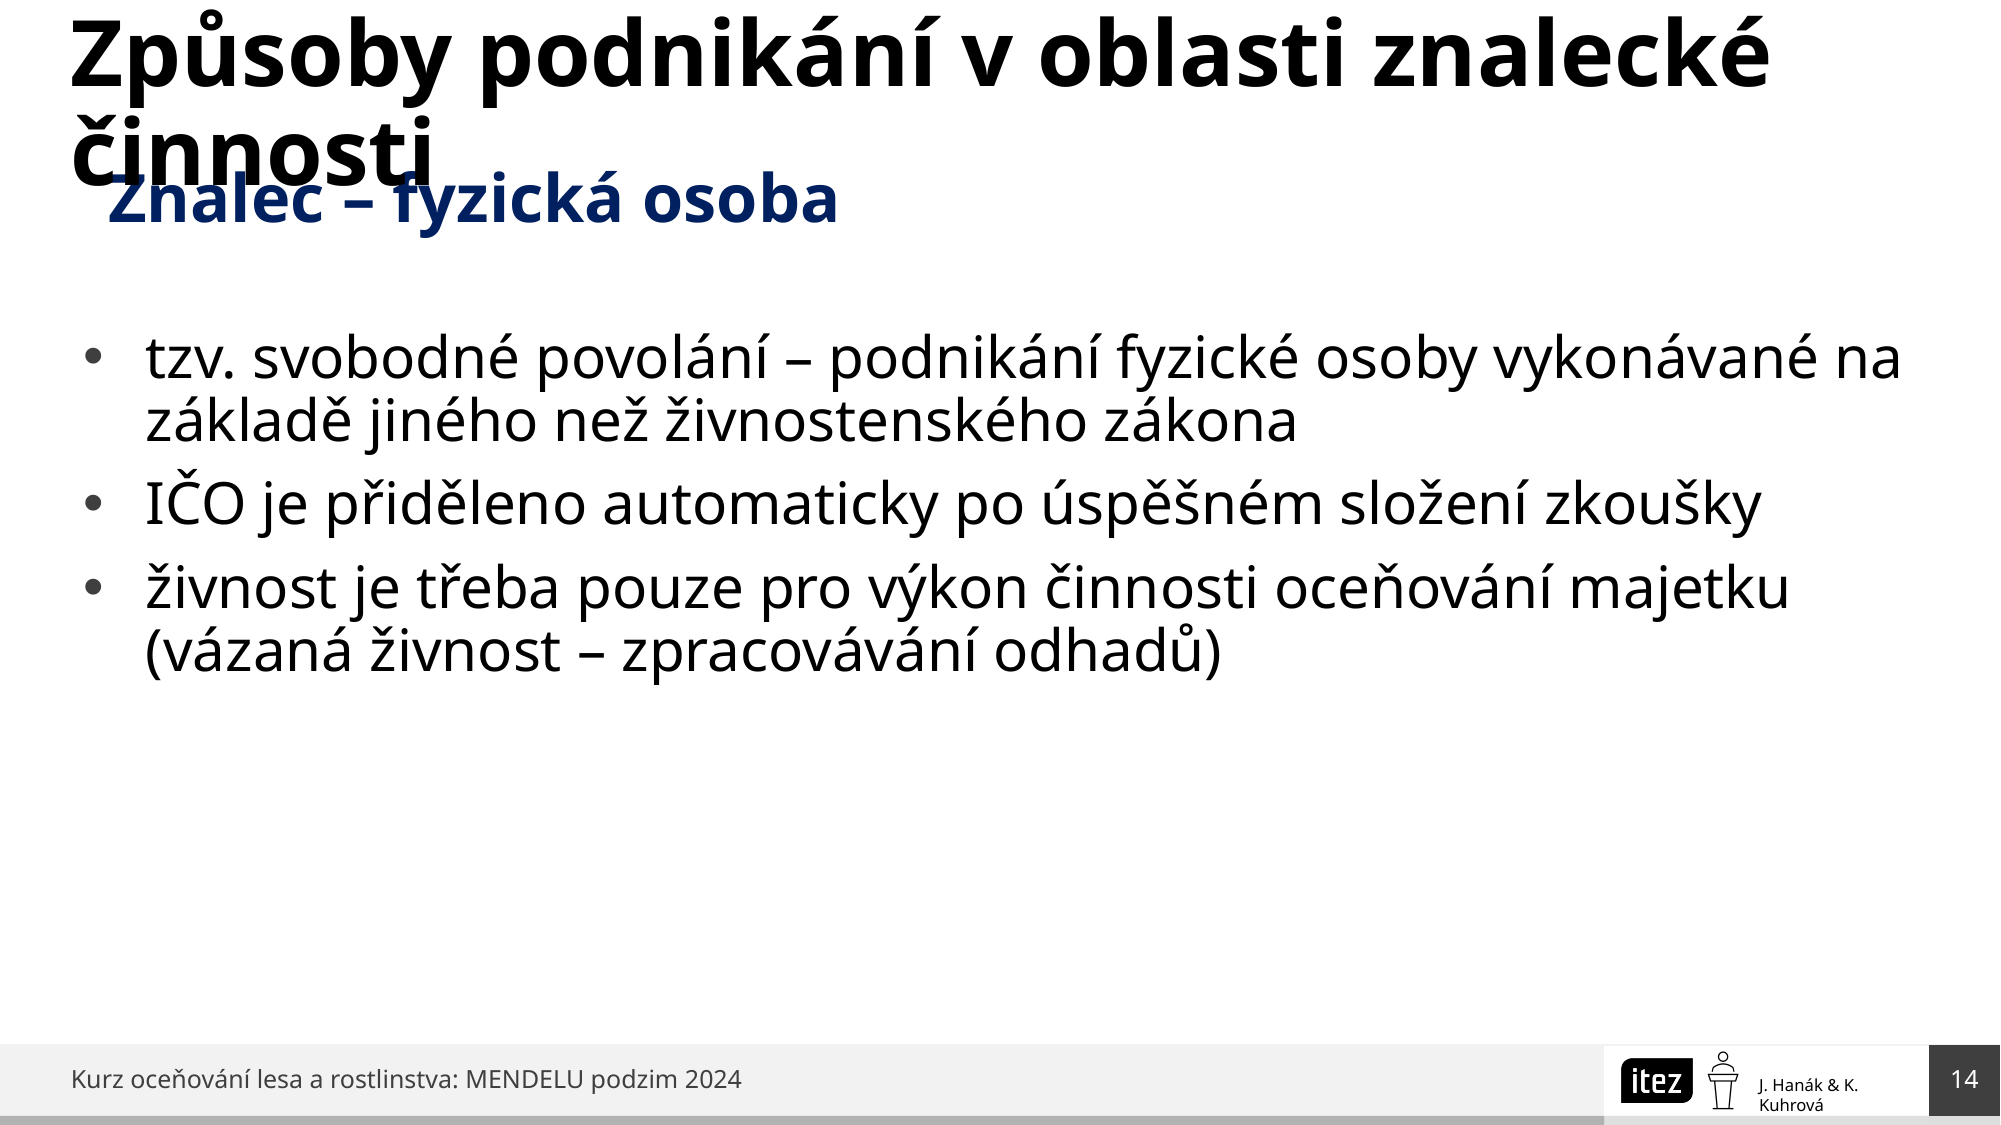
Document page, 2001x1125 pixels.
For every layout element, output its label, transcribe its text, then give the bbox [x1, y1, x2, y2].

picture [1621, 1049, 1754, 1112]
list tzv. svobodné povolání – podnikání fyzické osoby vykonávané na základě jiného než živnostenského zákona IČO je přiděleno automaticky po úspěšném složení zkoušky živnost je třeba pouze pro výkon činnosti oceňování majetku (vázaná živnost – zpracovávání odhadů) [70, 327, 1930, 1016]
footer Kurz oceňování lesa a rostlinstva: MENDELU podzim 2024 [70, 1056, 1000, 1105]
list Znalec – fyzická osoba [70, 165, 1931, 265]
slide_number 14 [1929, 1045, 2000, 1116]
title Způsoby podnikání v oblasti znalecké činnosti [70, 70, 1930, 142]
